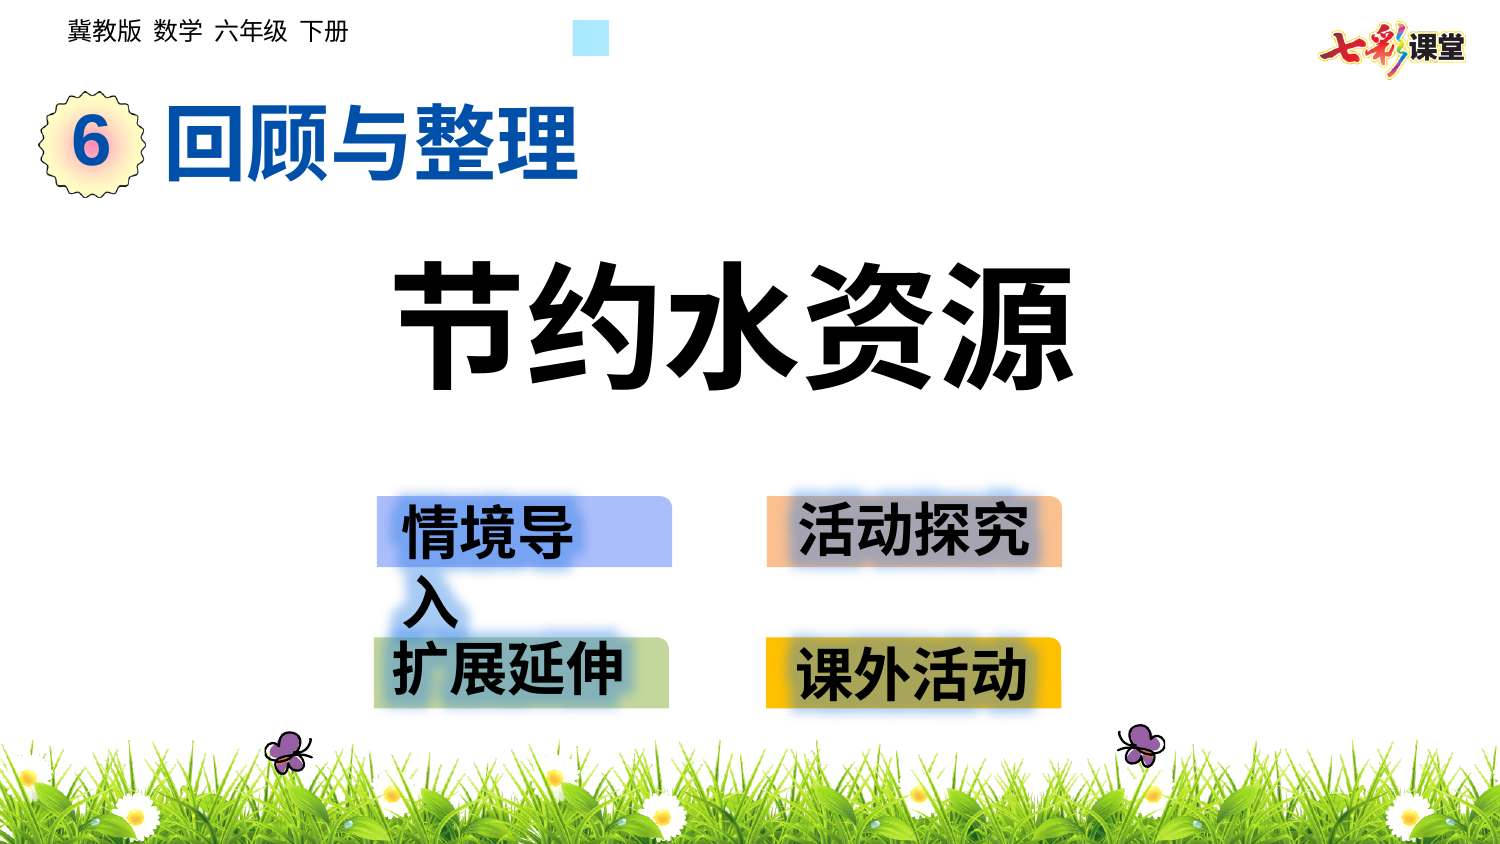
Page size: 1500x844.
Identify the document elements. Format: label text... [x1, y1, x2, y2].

text_box 节约水资源 [377, 235, 1088, 412]
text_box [0, 0, 573, 70]
text_box 活动探究 [778, 481, 1051, 575]
text_box 课外活动 [776, 625, 1048, 720]
text_box 扩展延伸 [372, 620, 644, 715]
text_box [663, 636, 672, 711]
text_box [37, 84, 146, 198]
picture [0, 723, 1500, 844]
text_box 情境导入 [381, 484, 653, 579]
picture [1316, 20, 1468, 80]
text_box 回顾与整理 [152, 85, 592, 197]
